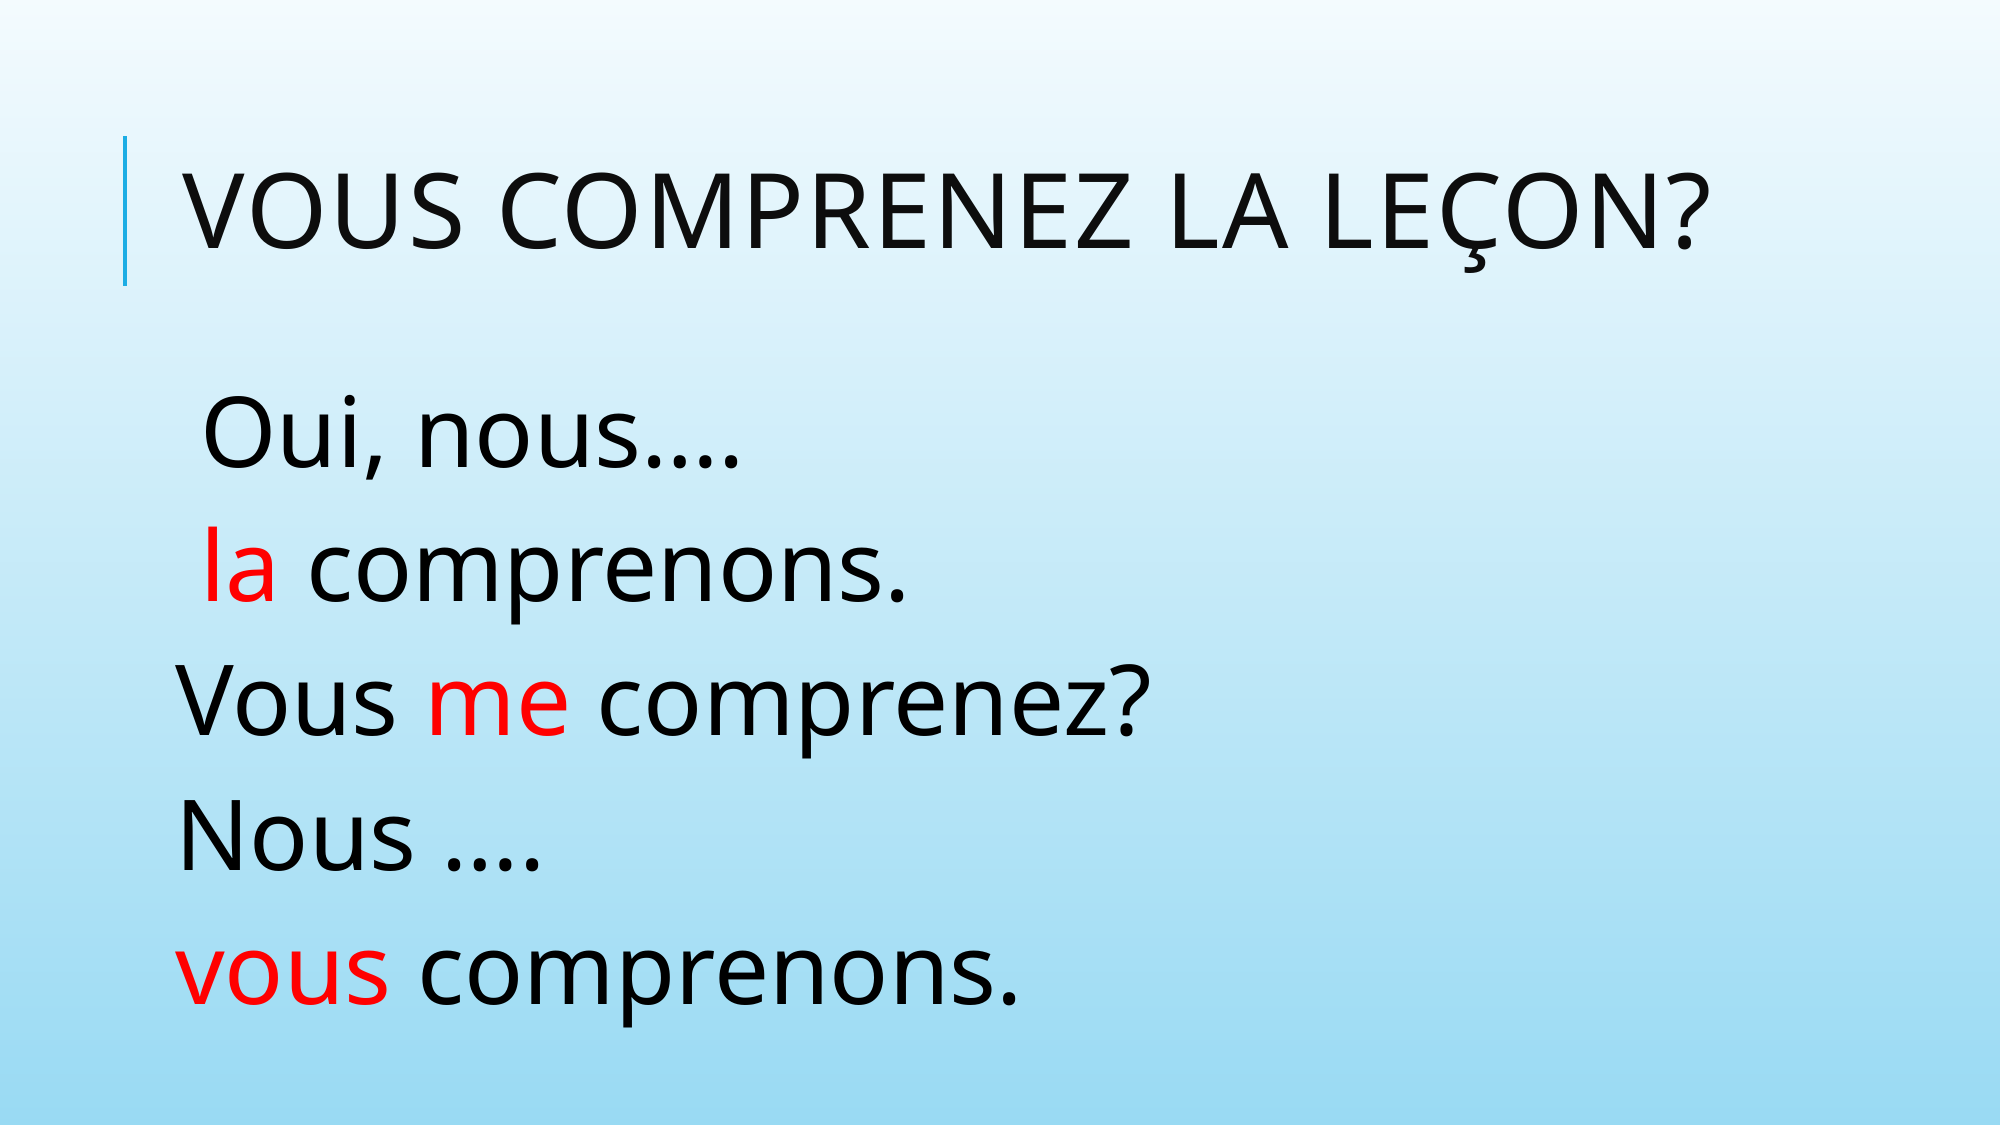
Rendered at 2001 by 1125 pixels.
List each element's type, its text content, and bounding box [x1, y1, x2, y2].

title Vous comprenez la leçon? [168, 96, 1763, 342]
list Oui, nous…. la comprenons. Vous me comprenez? Nous …. vous comprenons. [168, 375, 1763, 1035]
